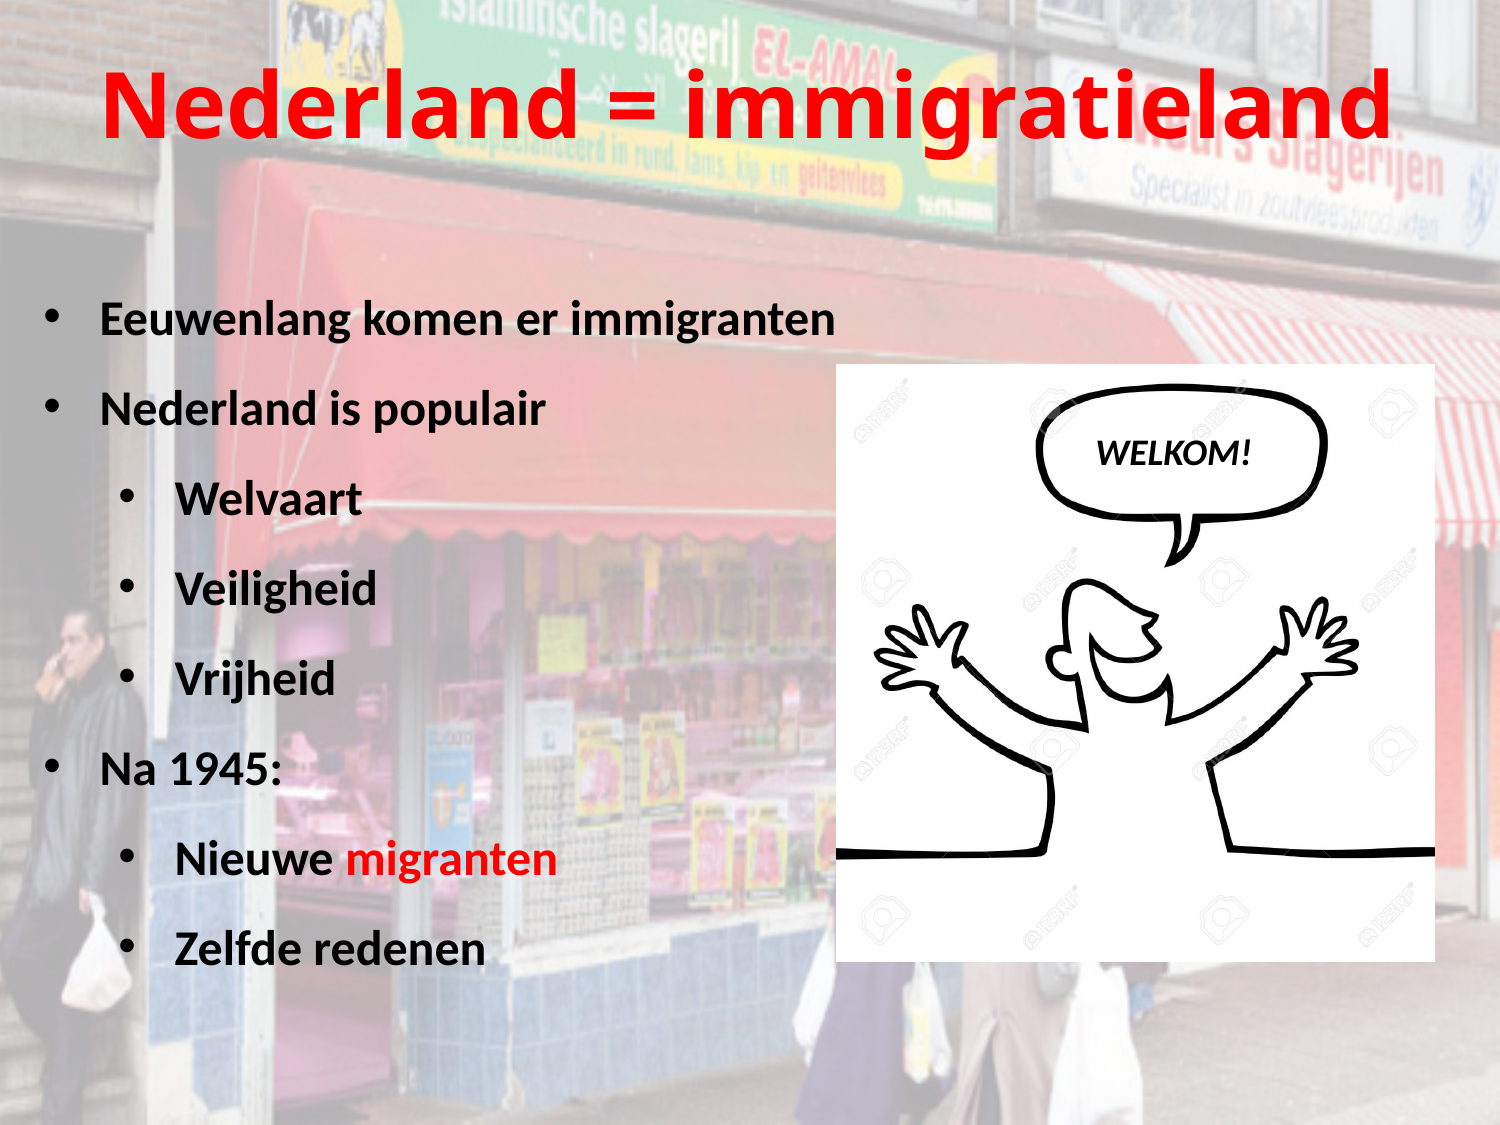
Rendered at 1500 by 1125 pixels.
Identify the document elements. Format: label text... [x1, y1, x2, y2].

text_box Eeuwenlang komen er immigranten Nederland is populair Welvaart Veiligheid Vrijheid Na 1945: Nieuwe migranten Zelfde redenen [28, 247, 975, 1073]
title Nederland = immigratieland [71, 7, 1424, 197]
picture [836, 363, 1435, 962]
